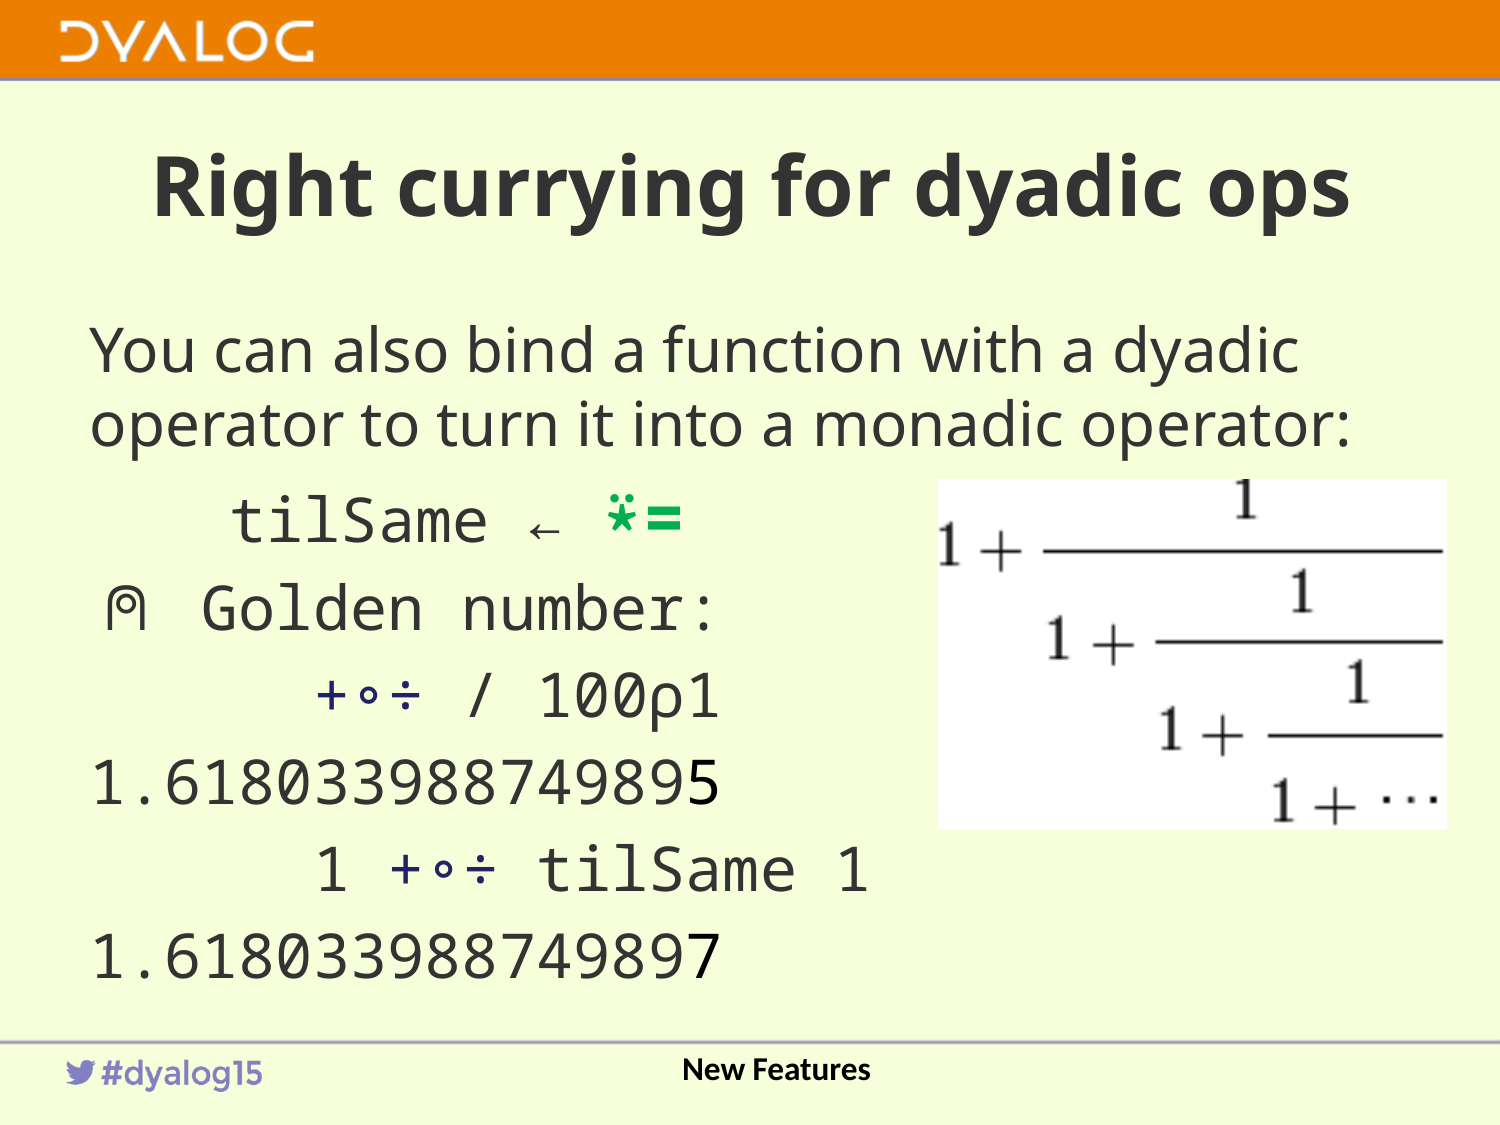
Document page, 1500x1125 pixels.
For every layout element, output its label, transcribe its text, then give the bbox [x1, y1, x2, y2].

picture [0, 0, 1500, 1125]
title Right currying for dyadic ops [76, 125, 1427, 256]
footer New Features [667, 1039, 892, 1100]
list You can also bind a function with a dyadic operator to turn it into a monadic operator: tilSame ← ⍣= ⍝ Golden number: +∘÷ / 100⍴1 1.618033988749895 1 +∘÷ tilSame 1 1.618033988749897 [75, 302, 1425, 1005]
